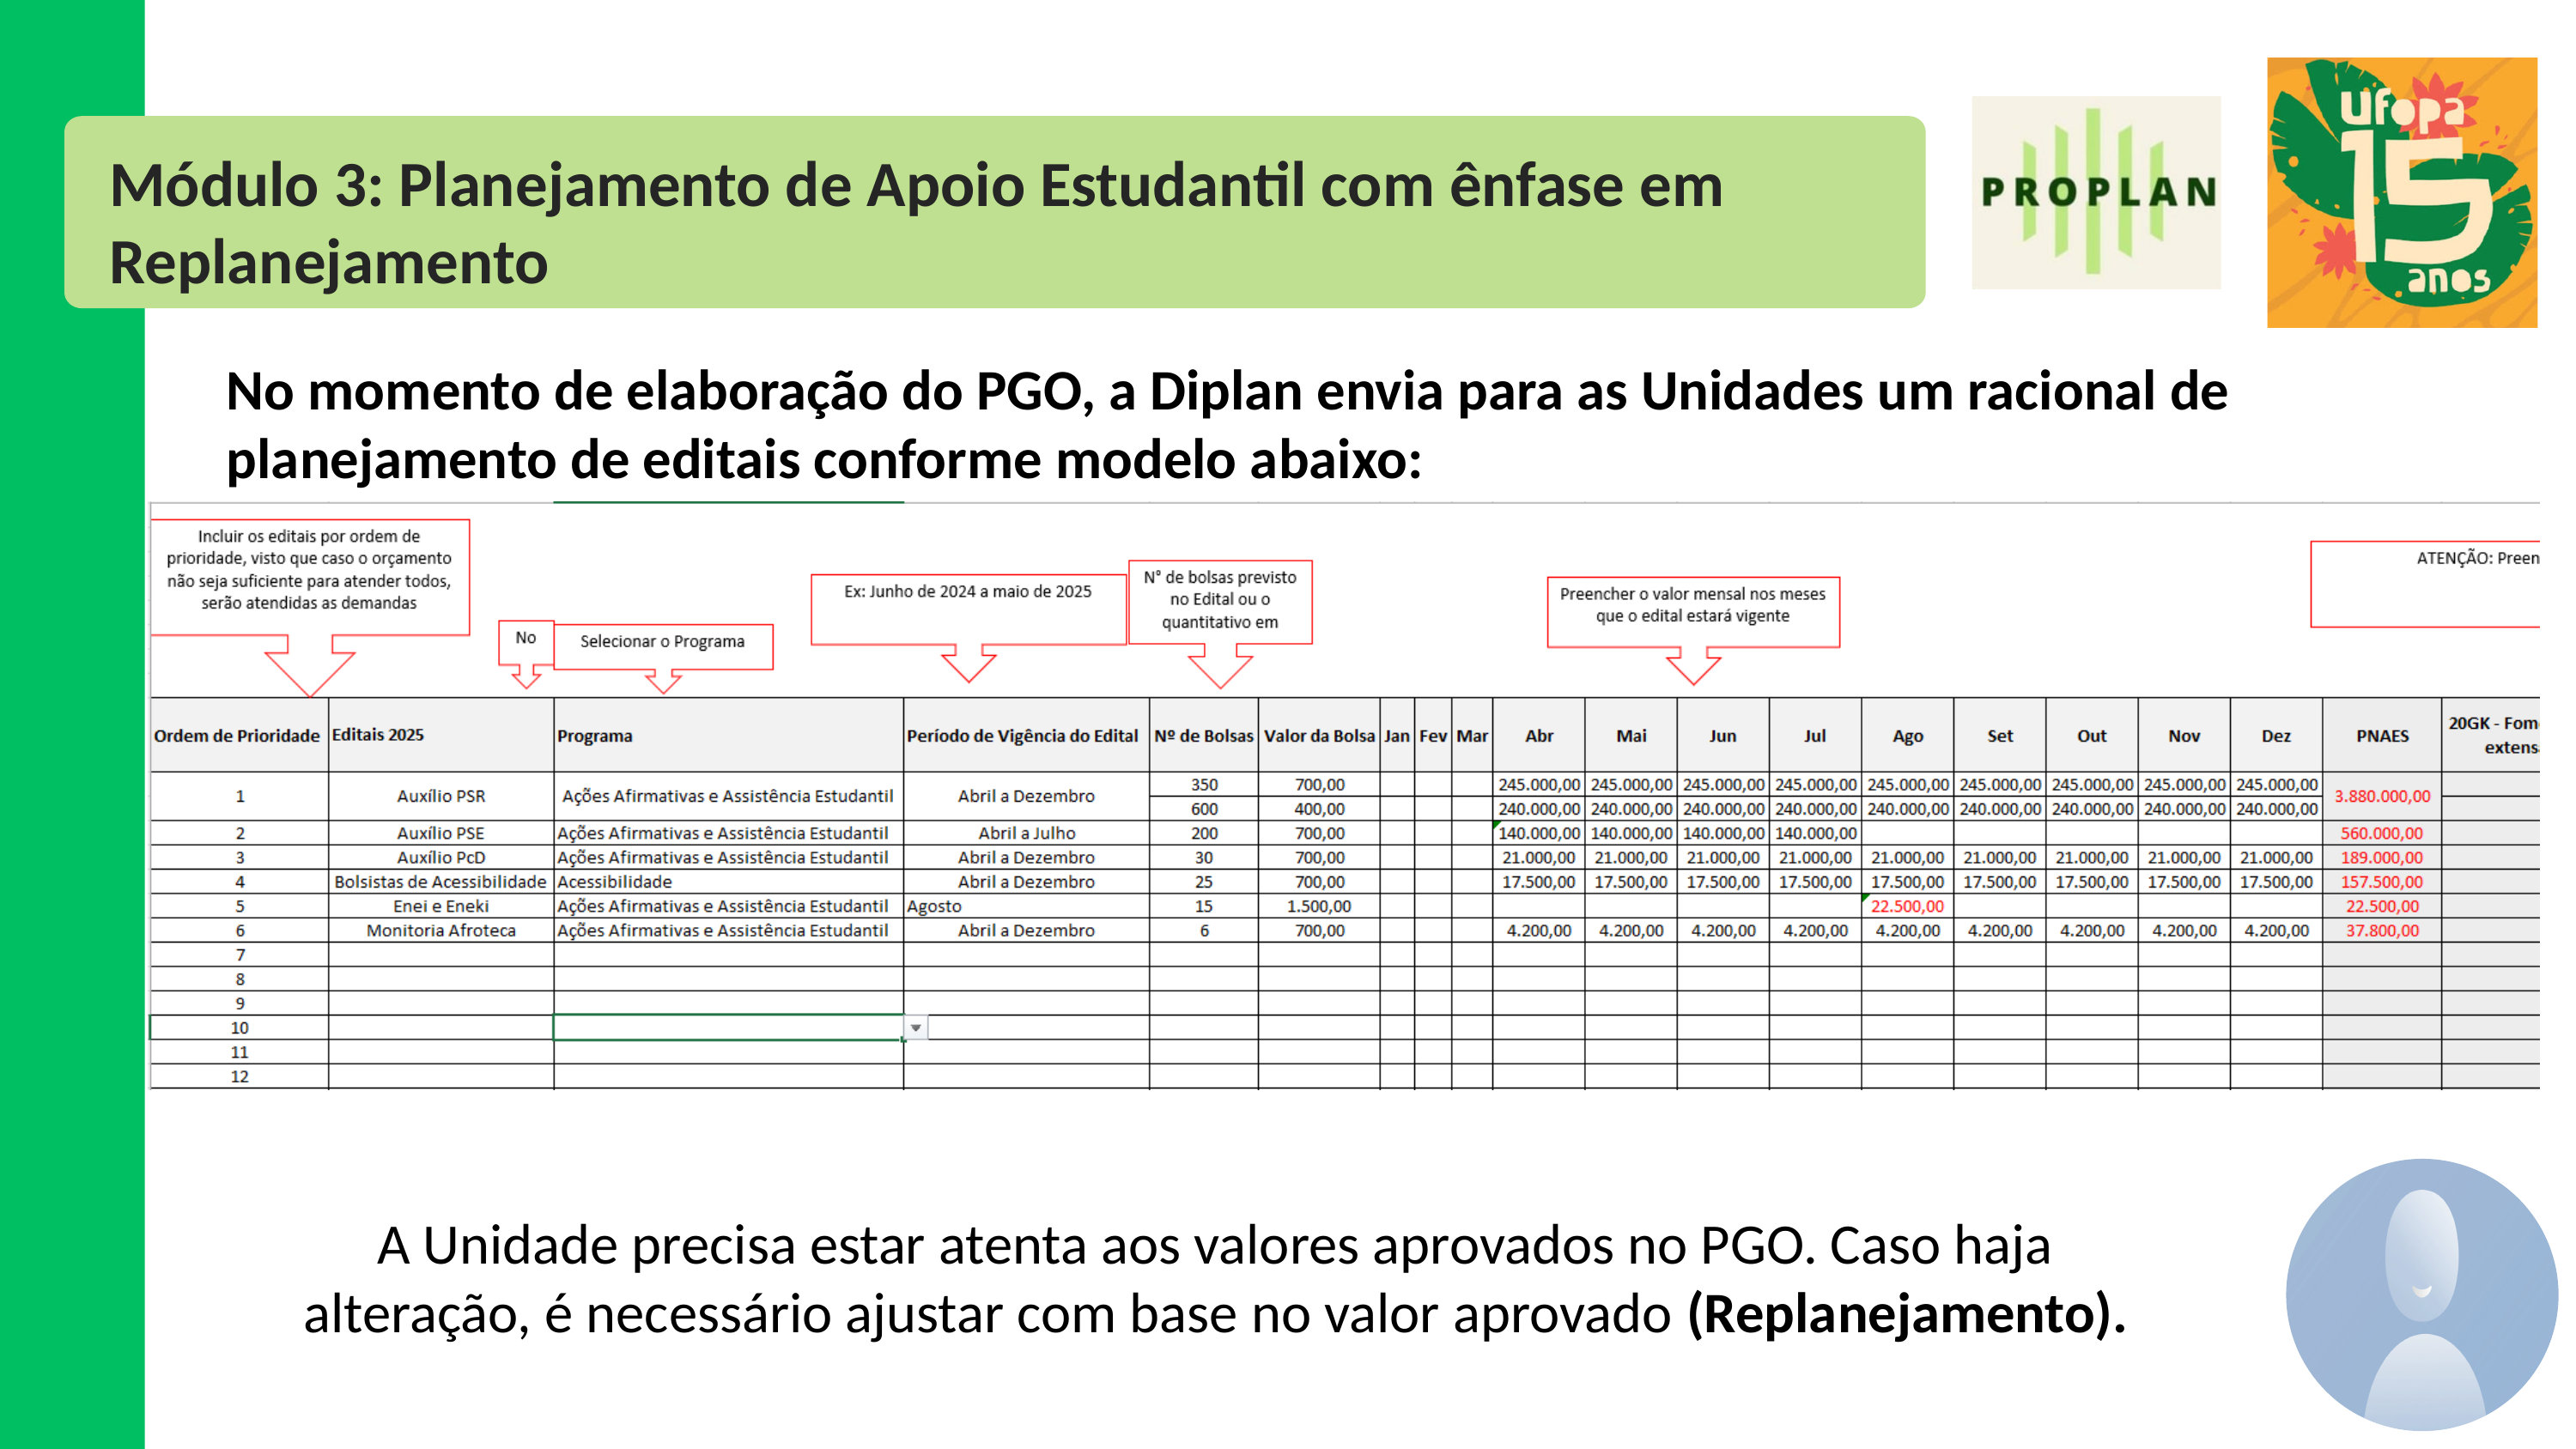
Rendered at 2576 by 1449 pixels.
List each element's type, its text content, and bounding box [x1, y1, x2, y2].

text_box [64, 115, 1926, 309]
text_box [1971, 96, 2221, 289]
text_box A Unidade precisa estar atenta aos valores aprovados no PGO. Caso haja alteração, é necessário ajustar com base no valor aprovado (Replanejamento). [279, 1200, 2152, 1350]
text_box No momento de elaboração do PGO, a Diplan envia para as Unidades um racional de planejamento de editais conforme modelo abaixo: [214, 346, 2417, 496]
picture [148, 500, 2540, 1091]
picture [2286, 1158, 2559, 1432]
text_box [0, 0, 145, 1449]
text_box [2267, 58, 2538, 328]
